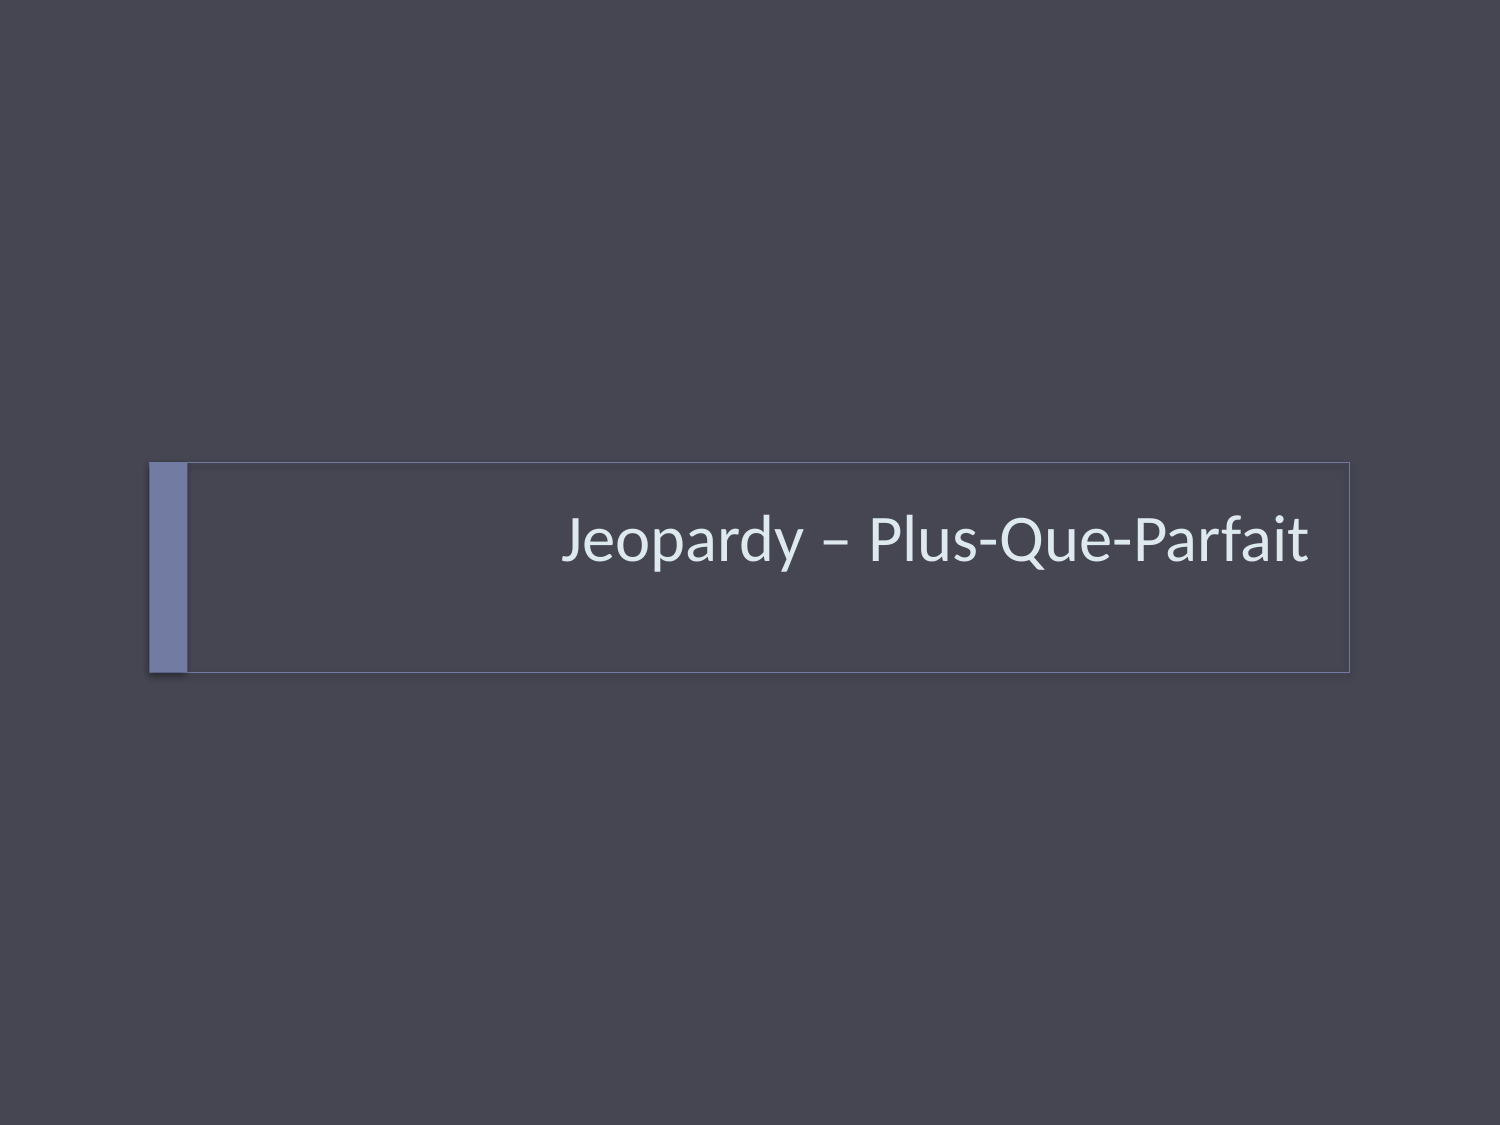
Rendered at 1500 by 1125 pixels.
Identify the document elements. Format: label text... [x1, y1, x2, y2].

title Jeopardy – Plus-Que-Parfait [200, 487, 1325, 663]
